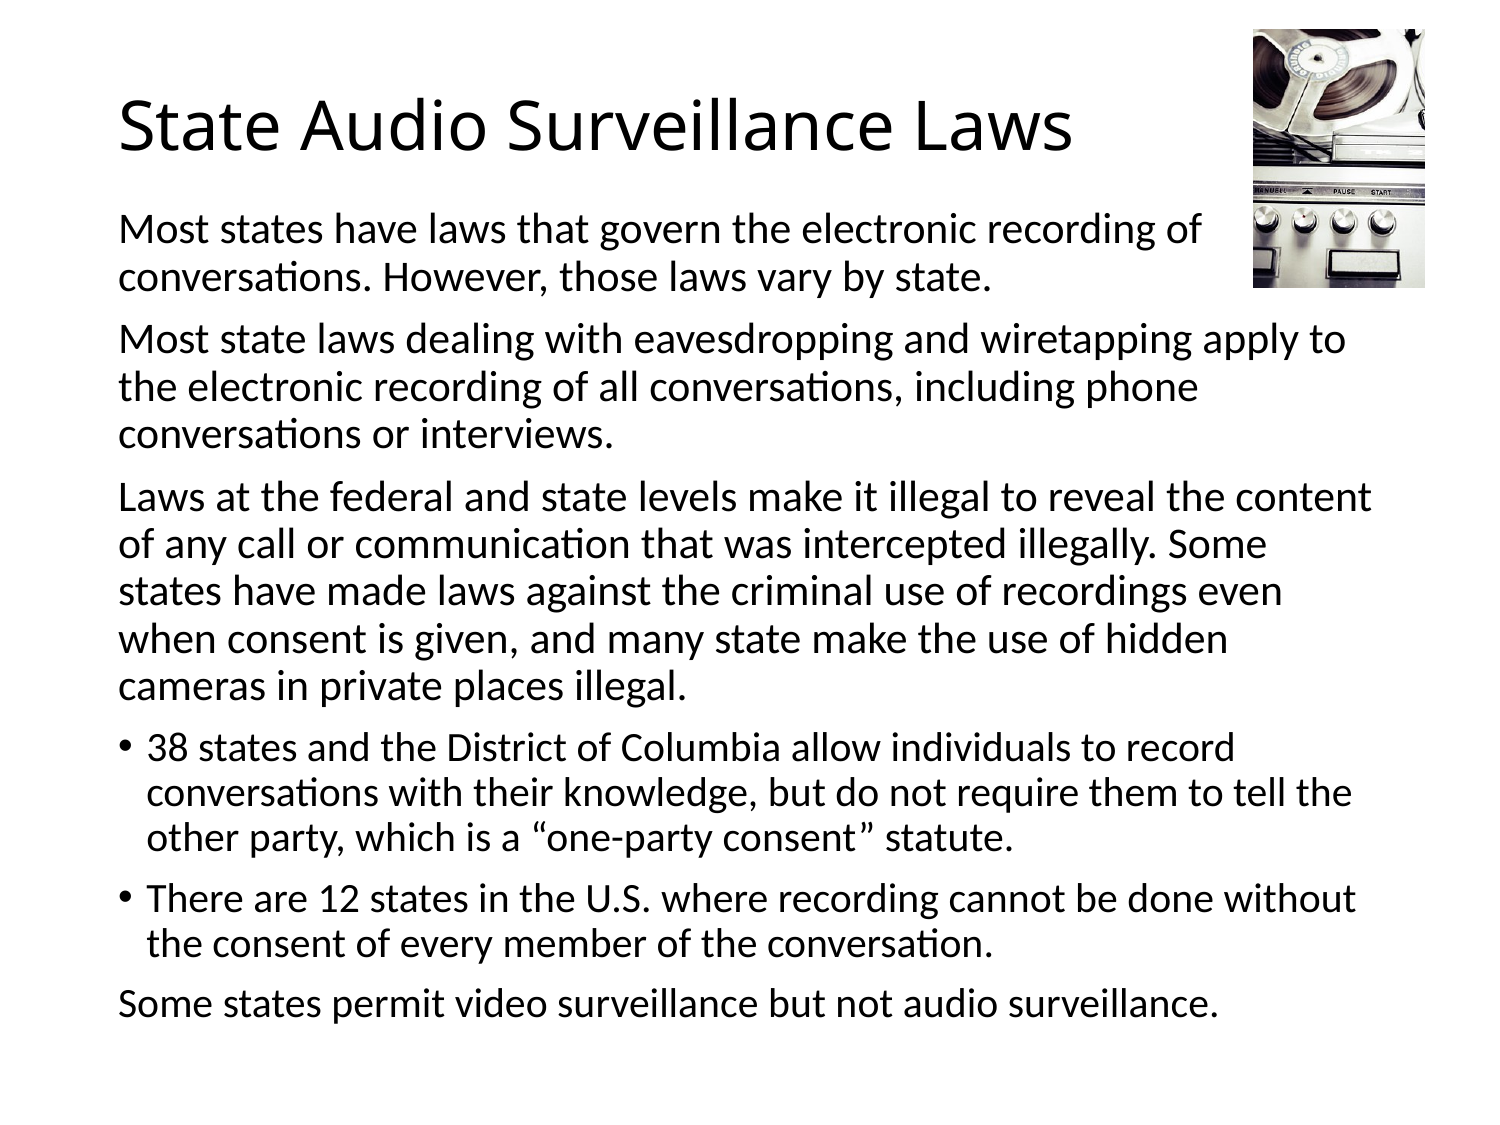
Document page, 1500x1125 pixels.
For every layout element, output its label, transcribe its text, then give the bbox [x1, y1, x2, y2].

title State Audio Surveillance Laws [102, 19, 1398, 198]
list Most states have laws that govern the electronic recording of conversations. However, those laws vary by state. Most state laws dealing with eavesdropping and wiretapping apply to the electronic recording of all conversations, including phone conversations or interviews. Laws at the federal and state levels make it illegal to reveal the content of any call or communication that was intercepted illegally. Some states have made laws against the criminal use of recordings even when consent is given, and many state make the use of hidden cameras in private places illegal. 38 states and the District of Columbia allow individuals to record conversations with their knowledge, but do not require them to tell the other party, which is a “one-party consent” statute. There are 12 states in the U.S. where recording cannot be done without the consent of every member of the conversation. Some states permit video surveillance but not audio surveillance. [102, 198, 1398, 986]
picture [1252, 29, 1425, 288]
